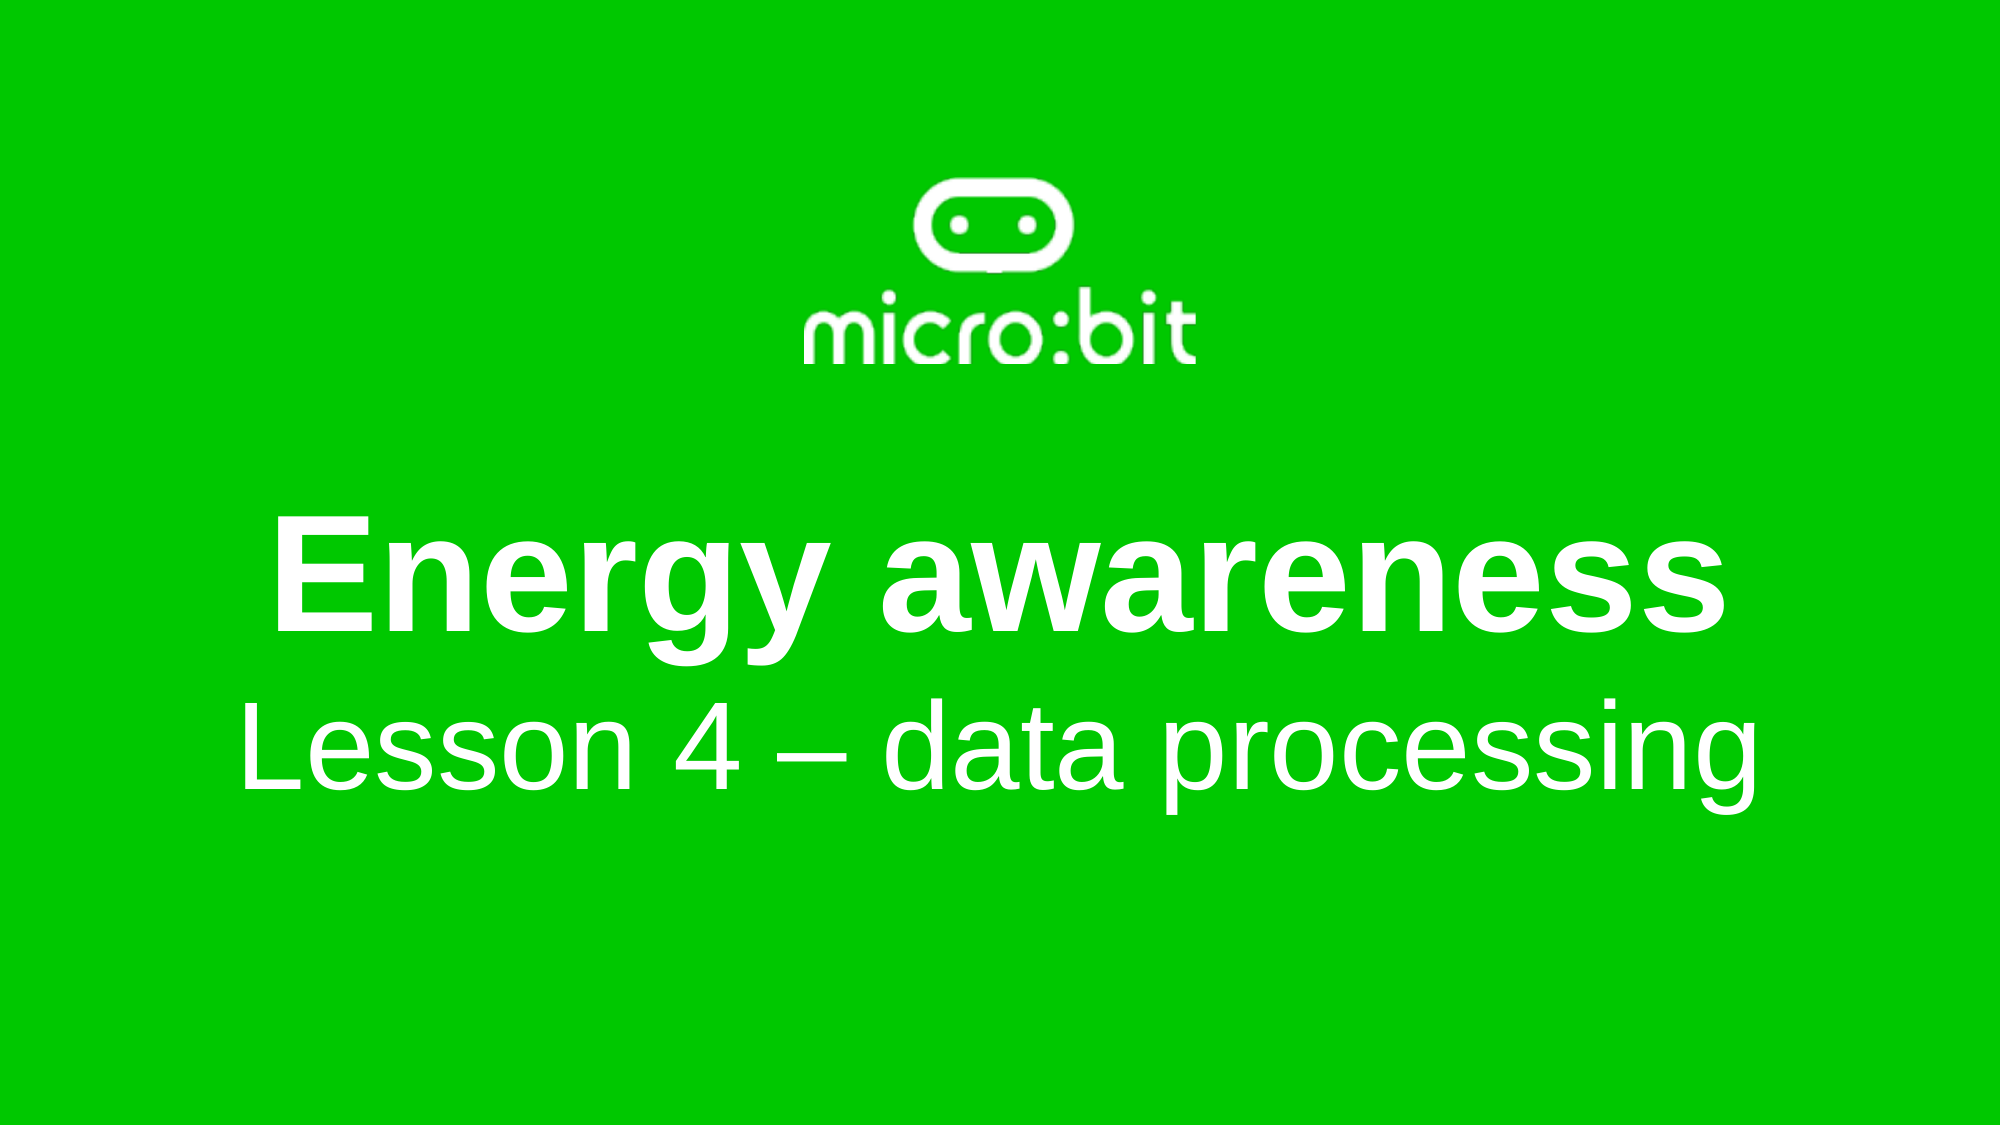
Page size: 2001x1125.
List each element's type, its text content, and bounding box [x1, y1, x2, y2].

picture [803, 177, 1197, 364]
text_box Energy awareness Lesson 4 – data processing [86, 457, 1914, 1028]
